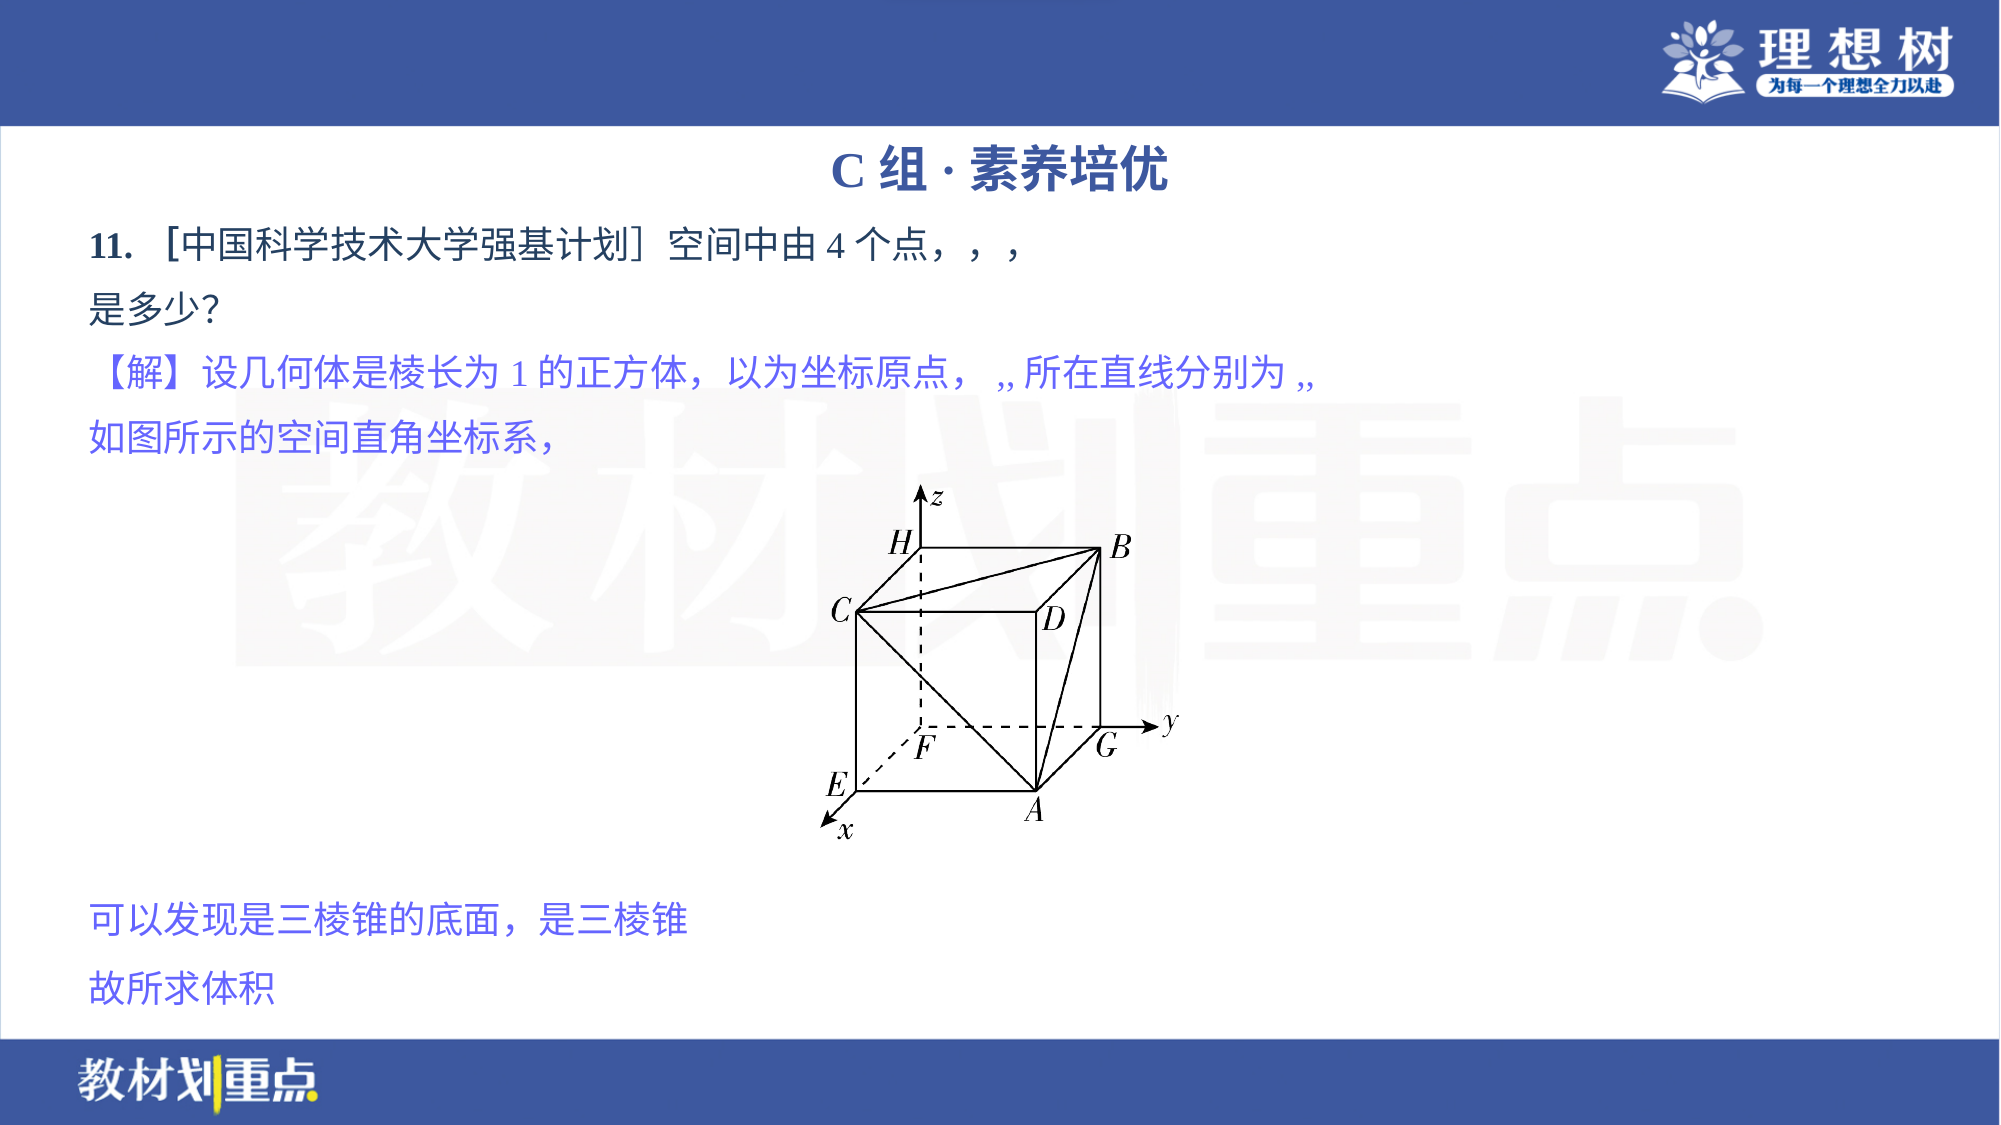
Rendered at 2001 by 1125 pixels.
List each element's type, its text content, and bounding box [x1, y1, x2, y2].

picture [0, 0, 2000, 1125]
text_box C组·素养培优 [88, 135, 1911, 196]
